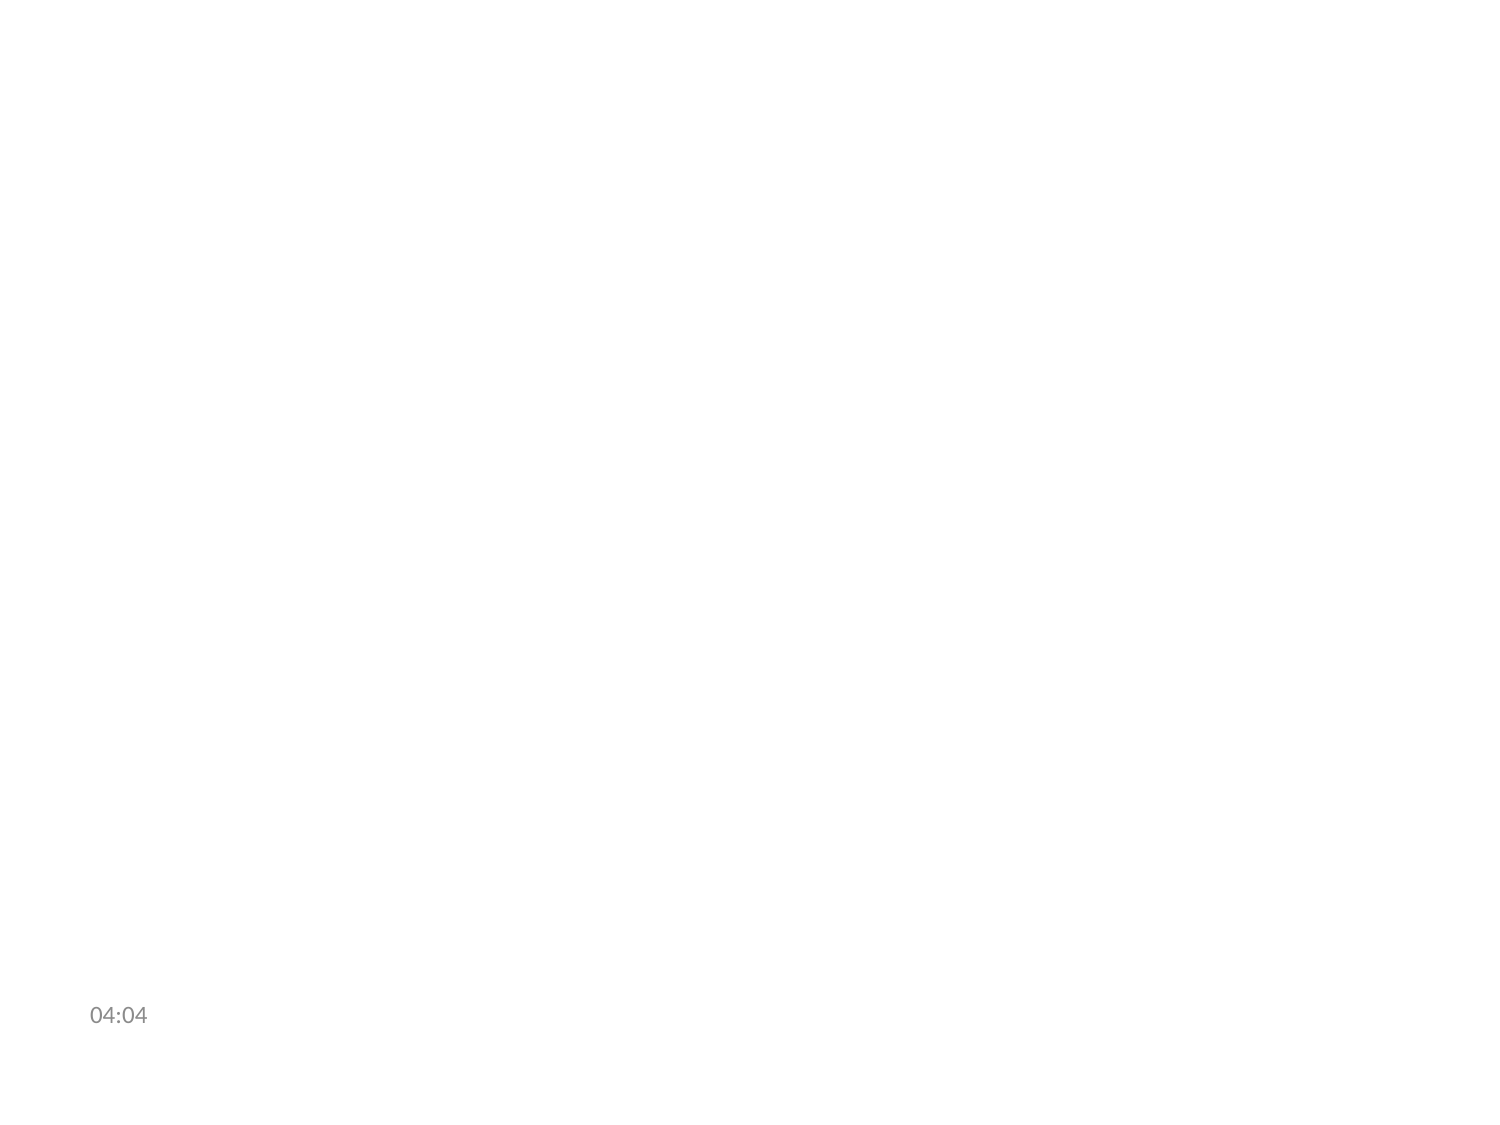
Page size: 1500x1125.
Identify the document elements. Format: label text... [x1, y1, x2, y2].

text_box 15:35 [75, 983, 425, 1044]
